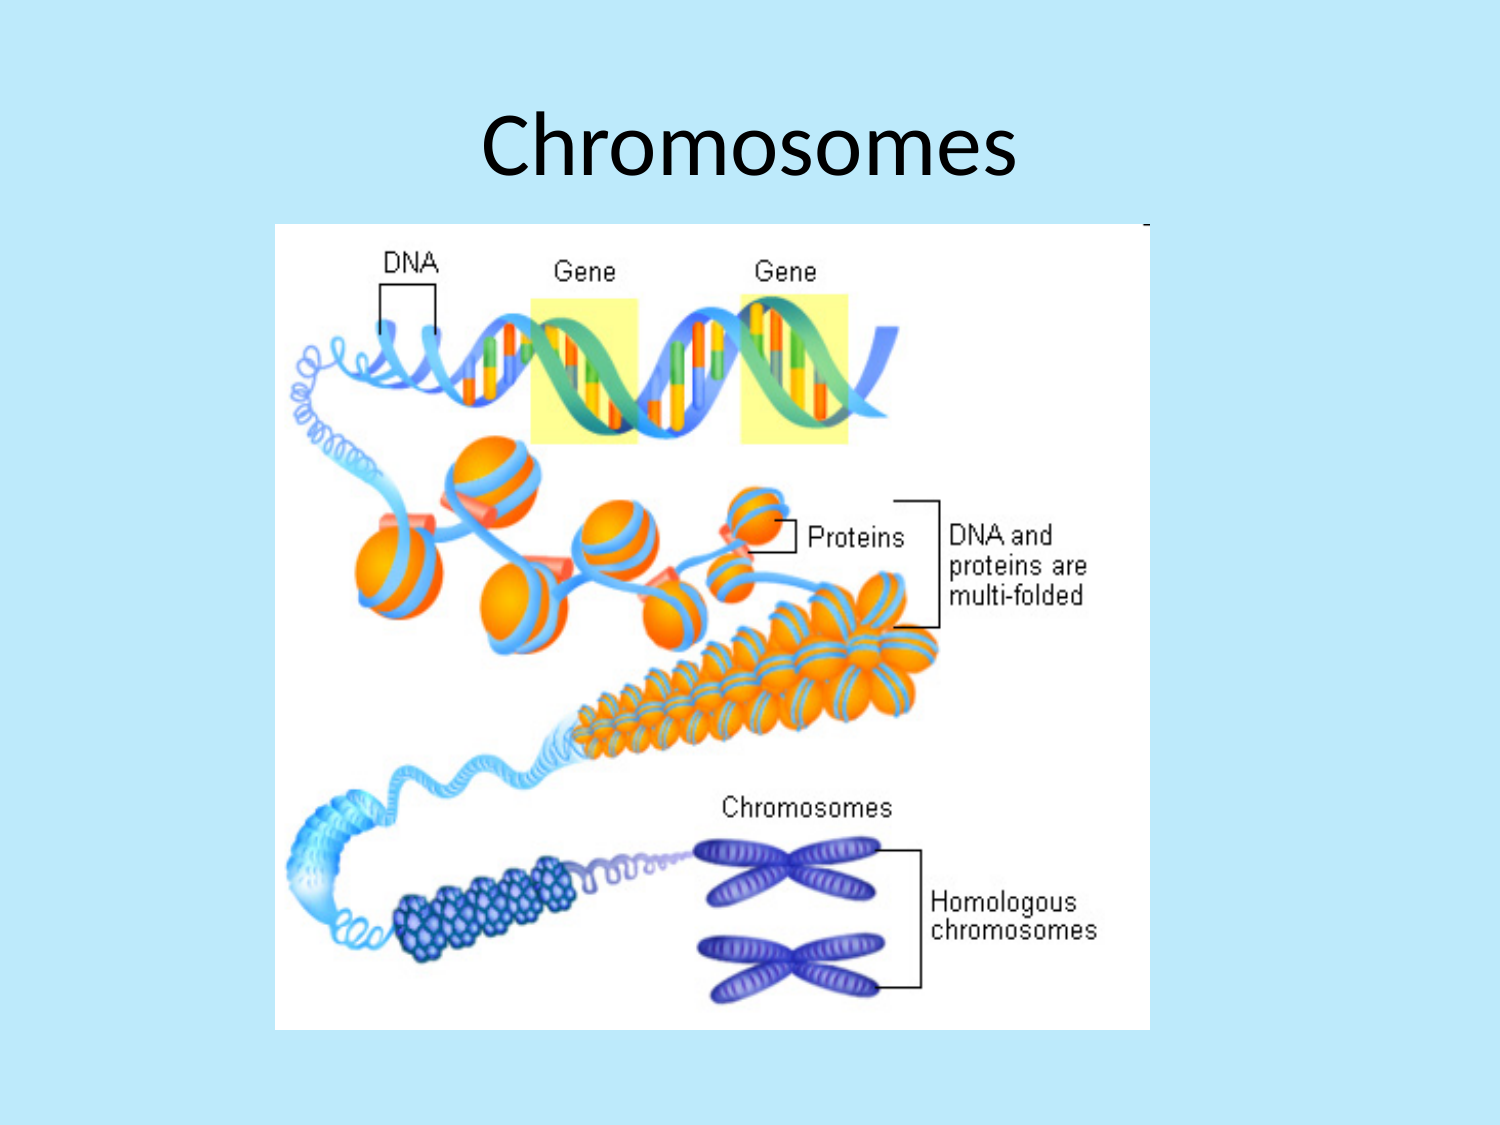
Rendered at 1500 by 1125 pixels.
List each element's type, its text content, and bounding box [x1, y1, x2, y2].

title Chromosomes [75, 45, 1425, 233]
picture [274, 224, 1151, 1030]
